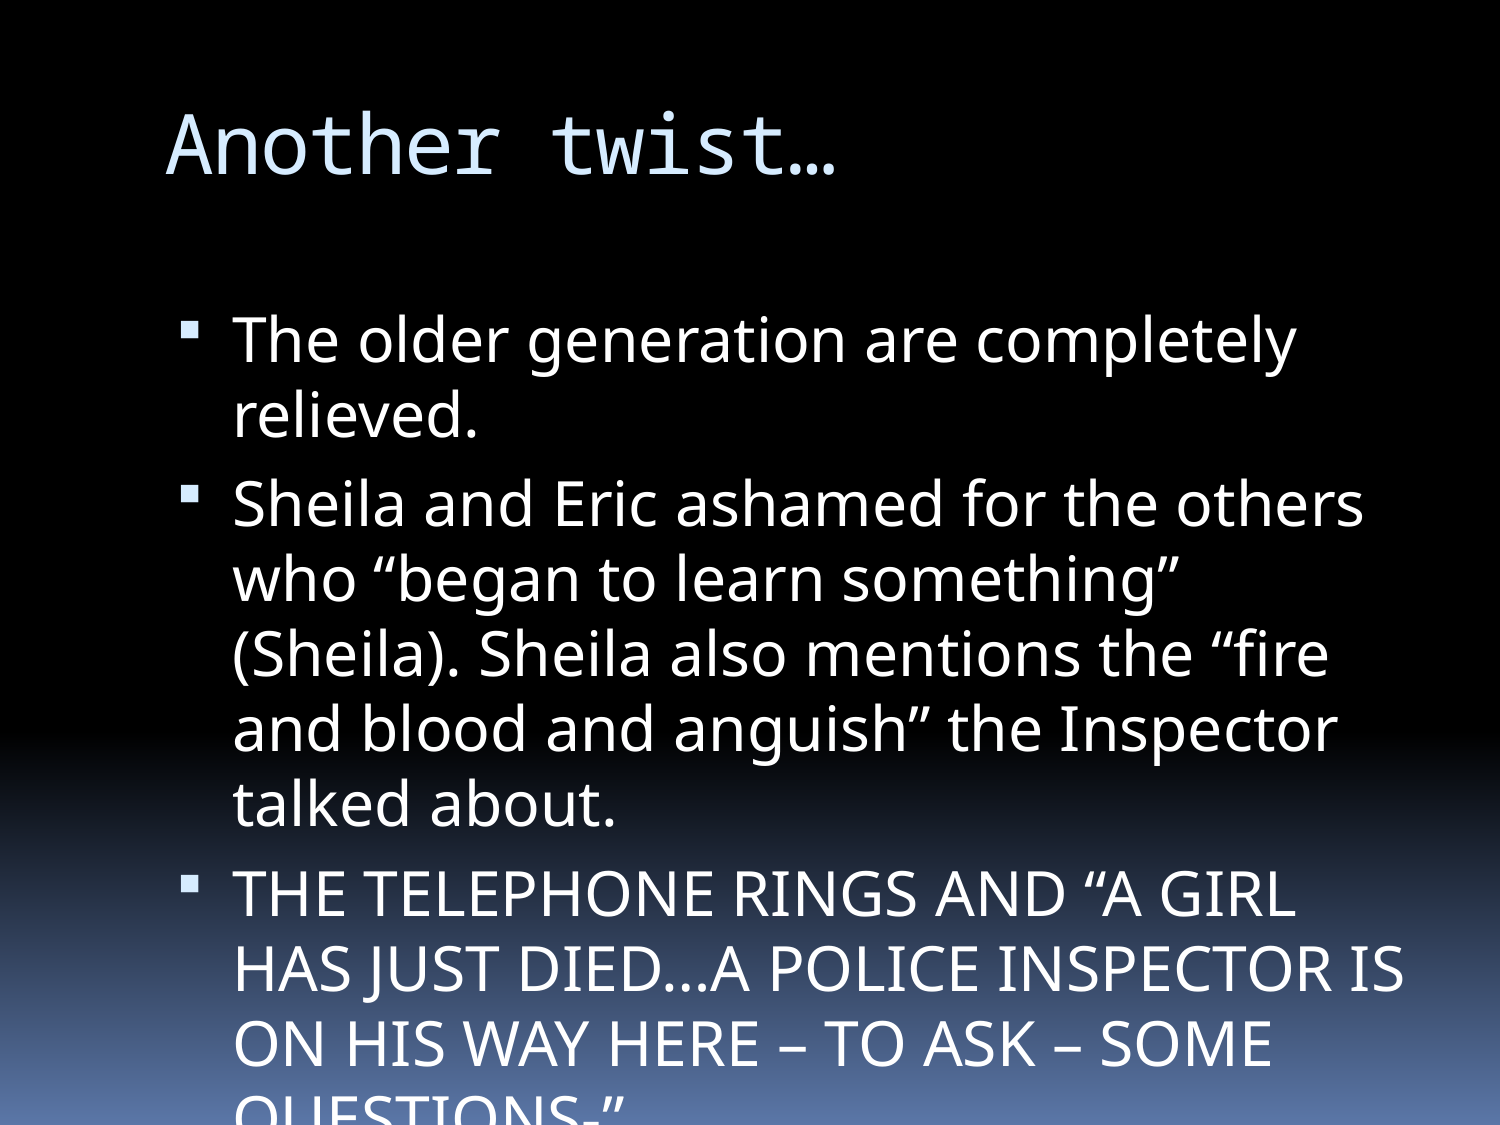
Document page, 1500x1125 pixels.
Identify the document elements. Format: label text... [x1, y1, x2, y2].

list The older generation are completely relieved. Sheila and Eric ashamed for the others who “began to learn something” (Sheila). Sheila also mentions the “fire and blood and anguish” the Inspector talked about. THE TELEPHONE RINGS AND “A GIRL HAS JUST DIED…A POLICE INSPECTOR IS ON HIS WAY HERE – TO ASK – SOME QUESTIONS-” [150, 292, 1425, 1043]
title Another twist… [150, 83, 1425, 234]
